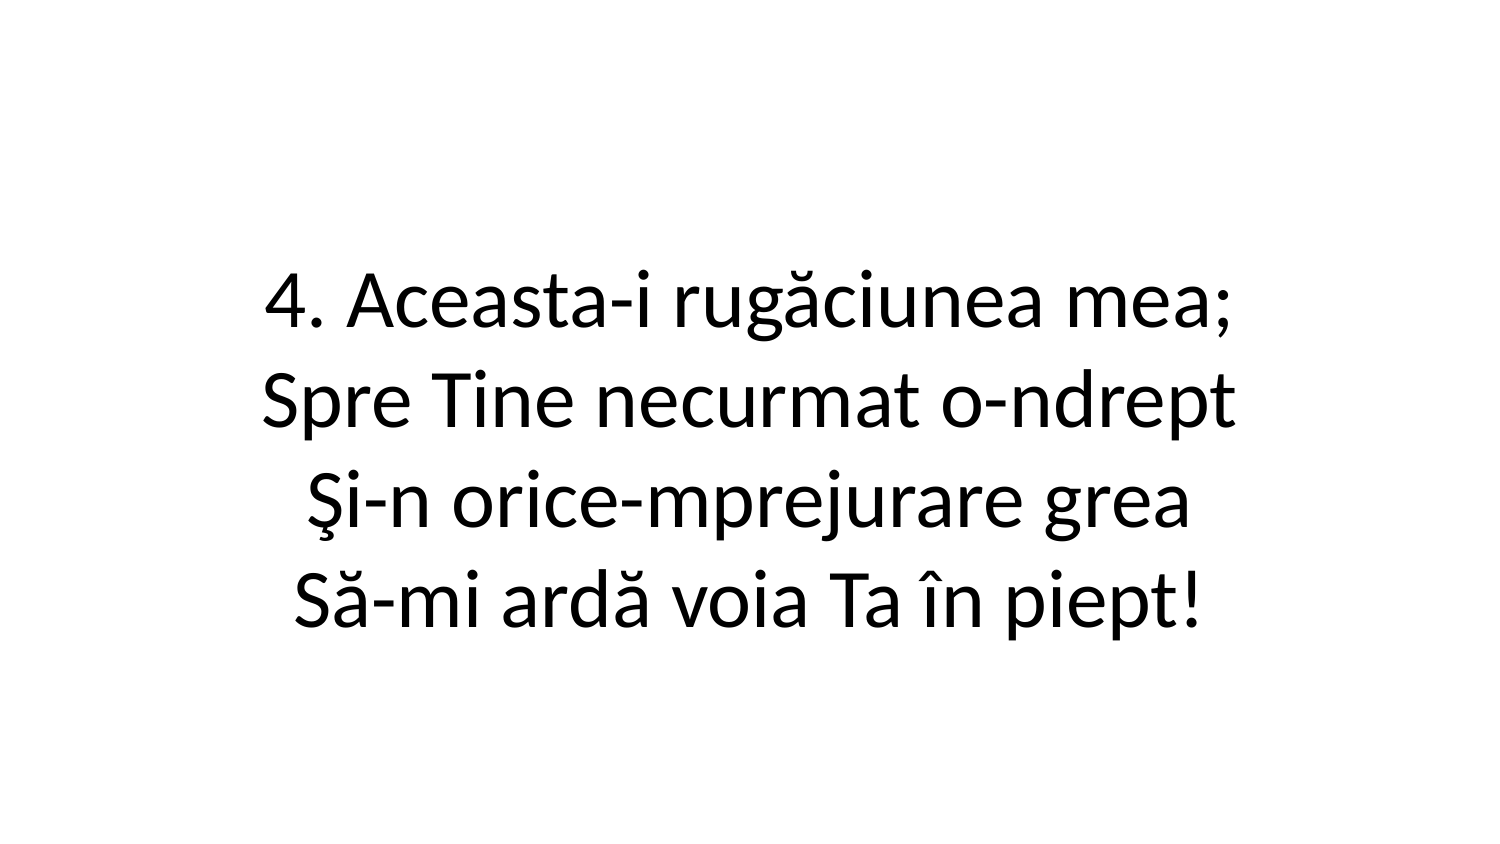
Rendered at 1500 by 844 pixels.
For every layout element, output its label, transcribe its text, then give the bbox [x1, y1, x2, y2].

text_box 4. Aceasta-i rugăciunea mea; Spre Tine necurmat o-ndrept Şi-n orice-mprejurare grea Să-mi ardă voia Ta în piept! [246, 192, 1254, 652]
